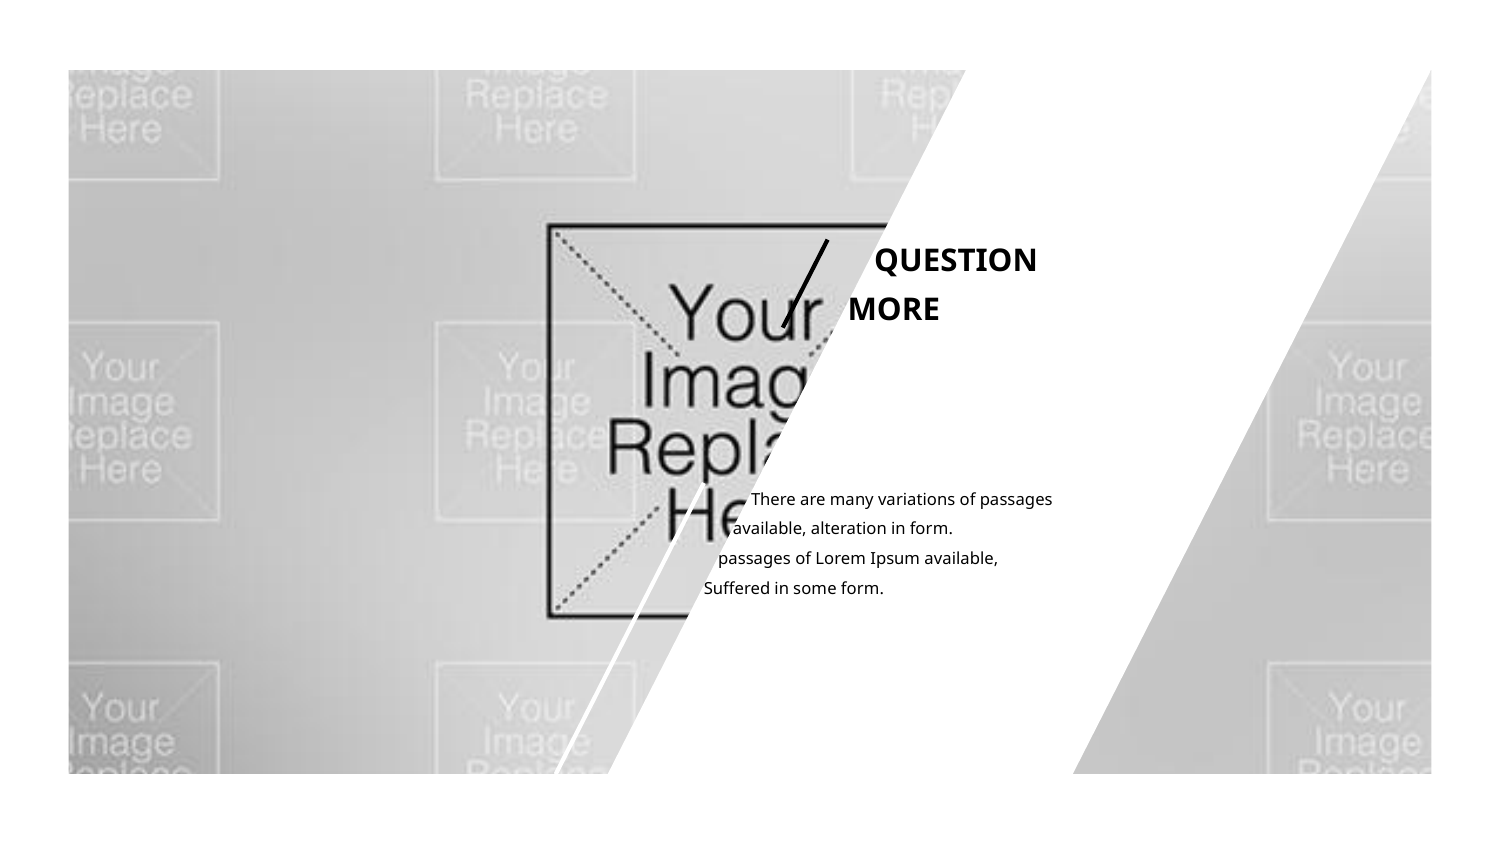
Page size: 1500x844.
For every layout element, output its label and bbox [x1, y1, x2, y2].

picture [68, 70, 1432, 774]
text_box [703, 482, 1081, 604]
text_box [555, 482, 704, 775]
text_box [782, 239, 828, 328]
text_box [847, 234, 1139, 334]
